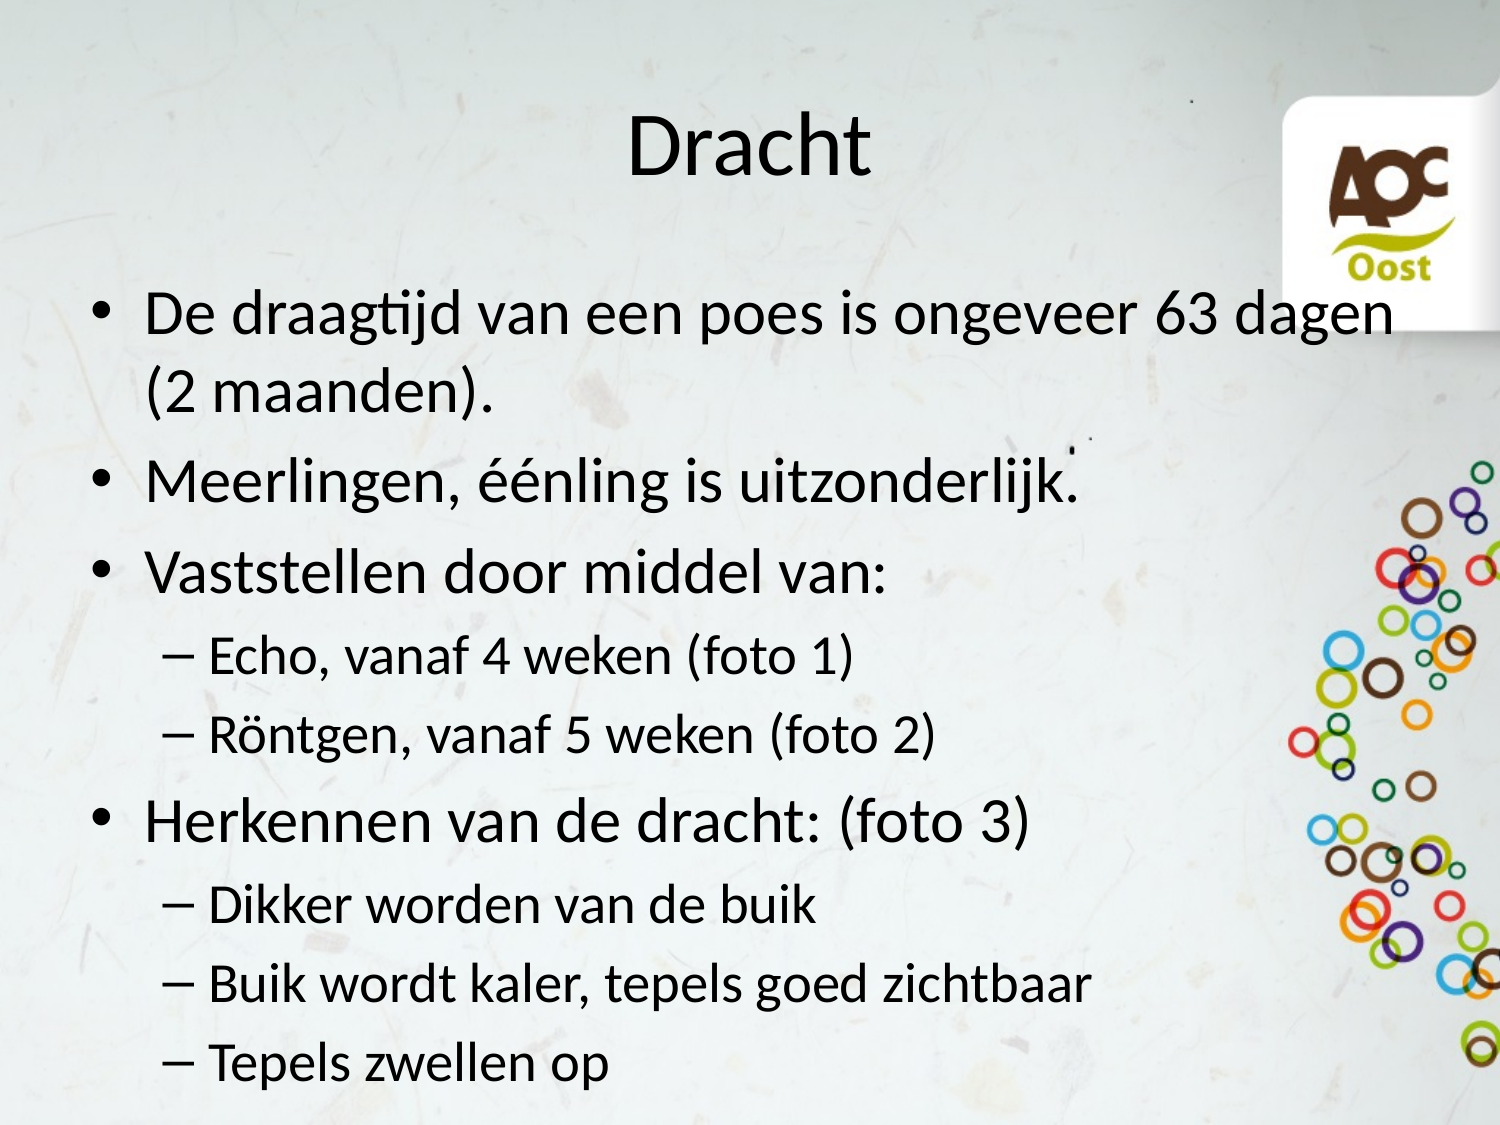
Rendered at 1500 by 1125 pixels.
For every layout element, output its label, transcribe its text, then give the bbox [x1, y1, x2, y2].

picture [0, 0, 1500, 1125]
title Dracht [75, 45, 1425, 233]
list De draagtijd van een poes is ongeveer 63 dagen (2 maanden). Meerlingen, éénling is uitzonderlijk. Vaststellen door middel van: Echo, vanaf 4 weken (foto 1) Röntgen, vanaf 5 weken (foto 2) Herkennen van de dracht: (foto 3) Dikker worden van de buik Buik wordt kaler, tepels goed zichtbaar Tepels zwellen op [75, 262, 1425, 1106]
